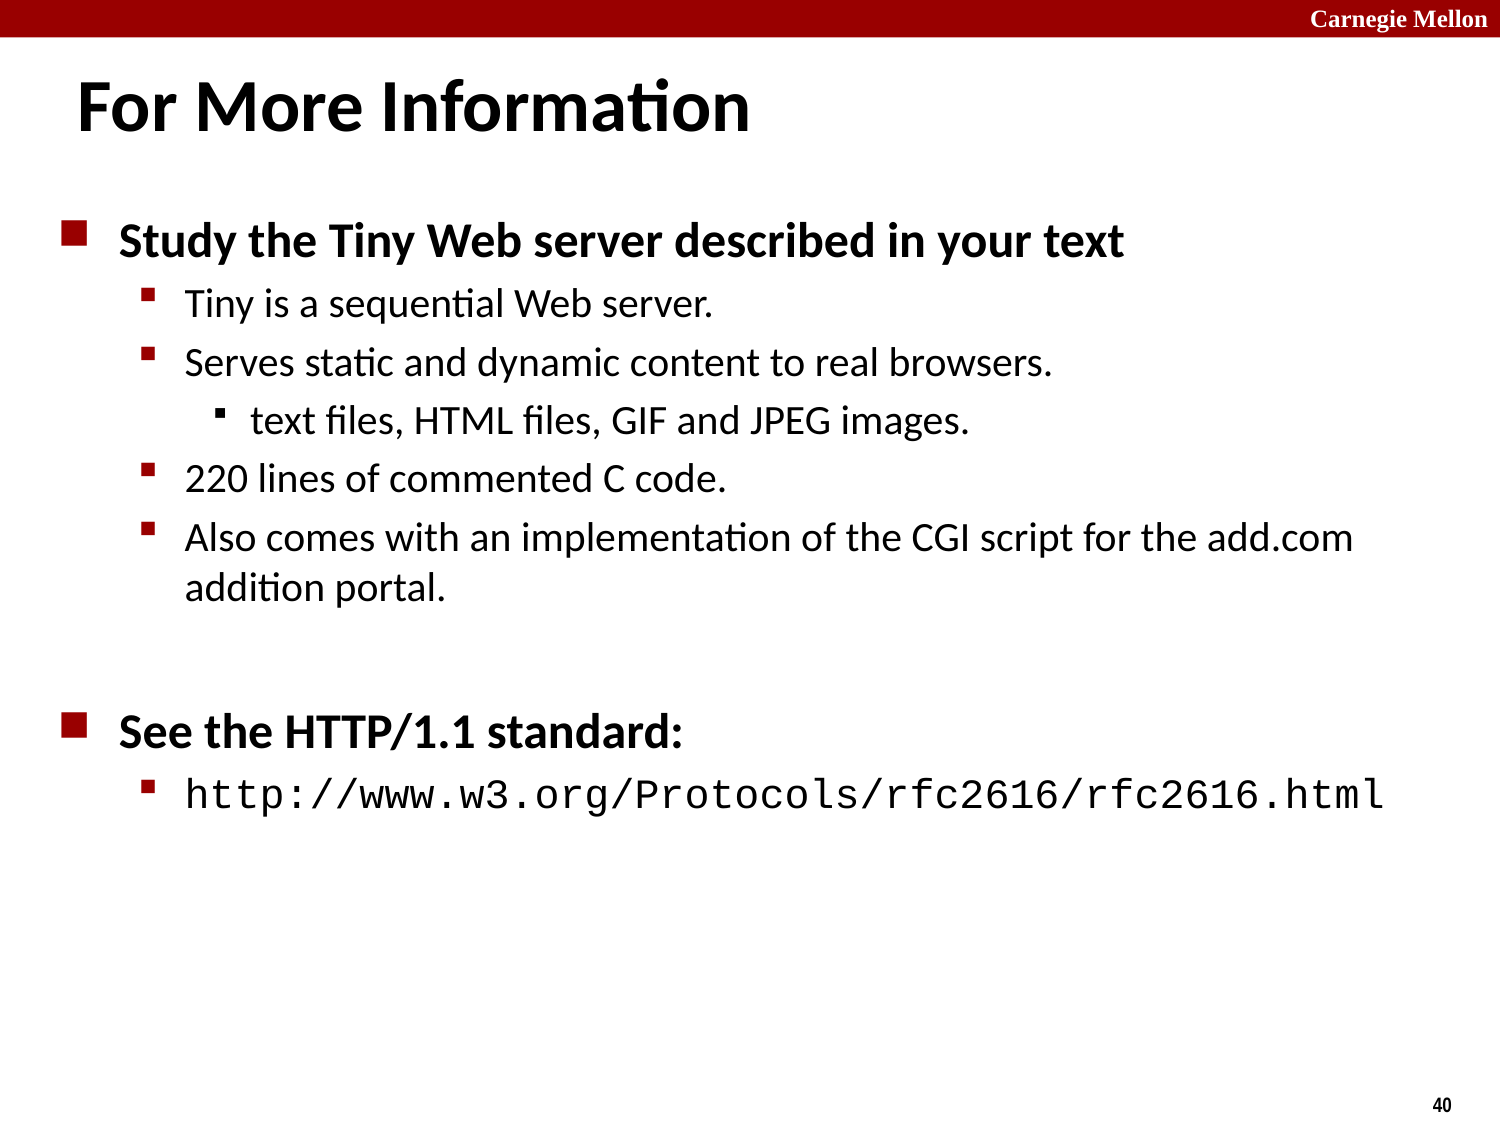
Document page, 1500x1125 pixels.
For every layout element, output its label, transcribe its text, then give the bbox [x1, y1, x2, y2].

title For More Information [62, 54, 1144, 150]
list Study the Tiny Web server described in your text Tiny is a sequential Web server. Serves static and dynamic content to real browsers. text files, HTML files, GIF and JPEG images. 220 lines of commented C code. Also comes with an implementation of the CGI script for the add.com addition portal. See the HTTP/1.1 standard: http://www.w3.org/Protocols/rfc2616/rfc2616.html [47, 199, 1411, 913]
